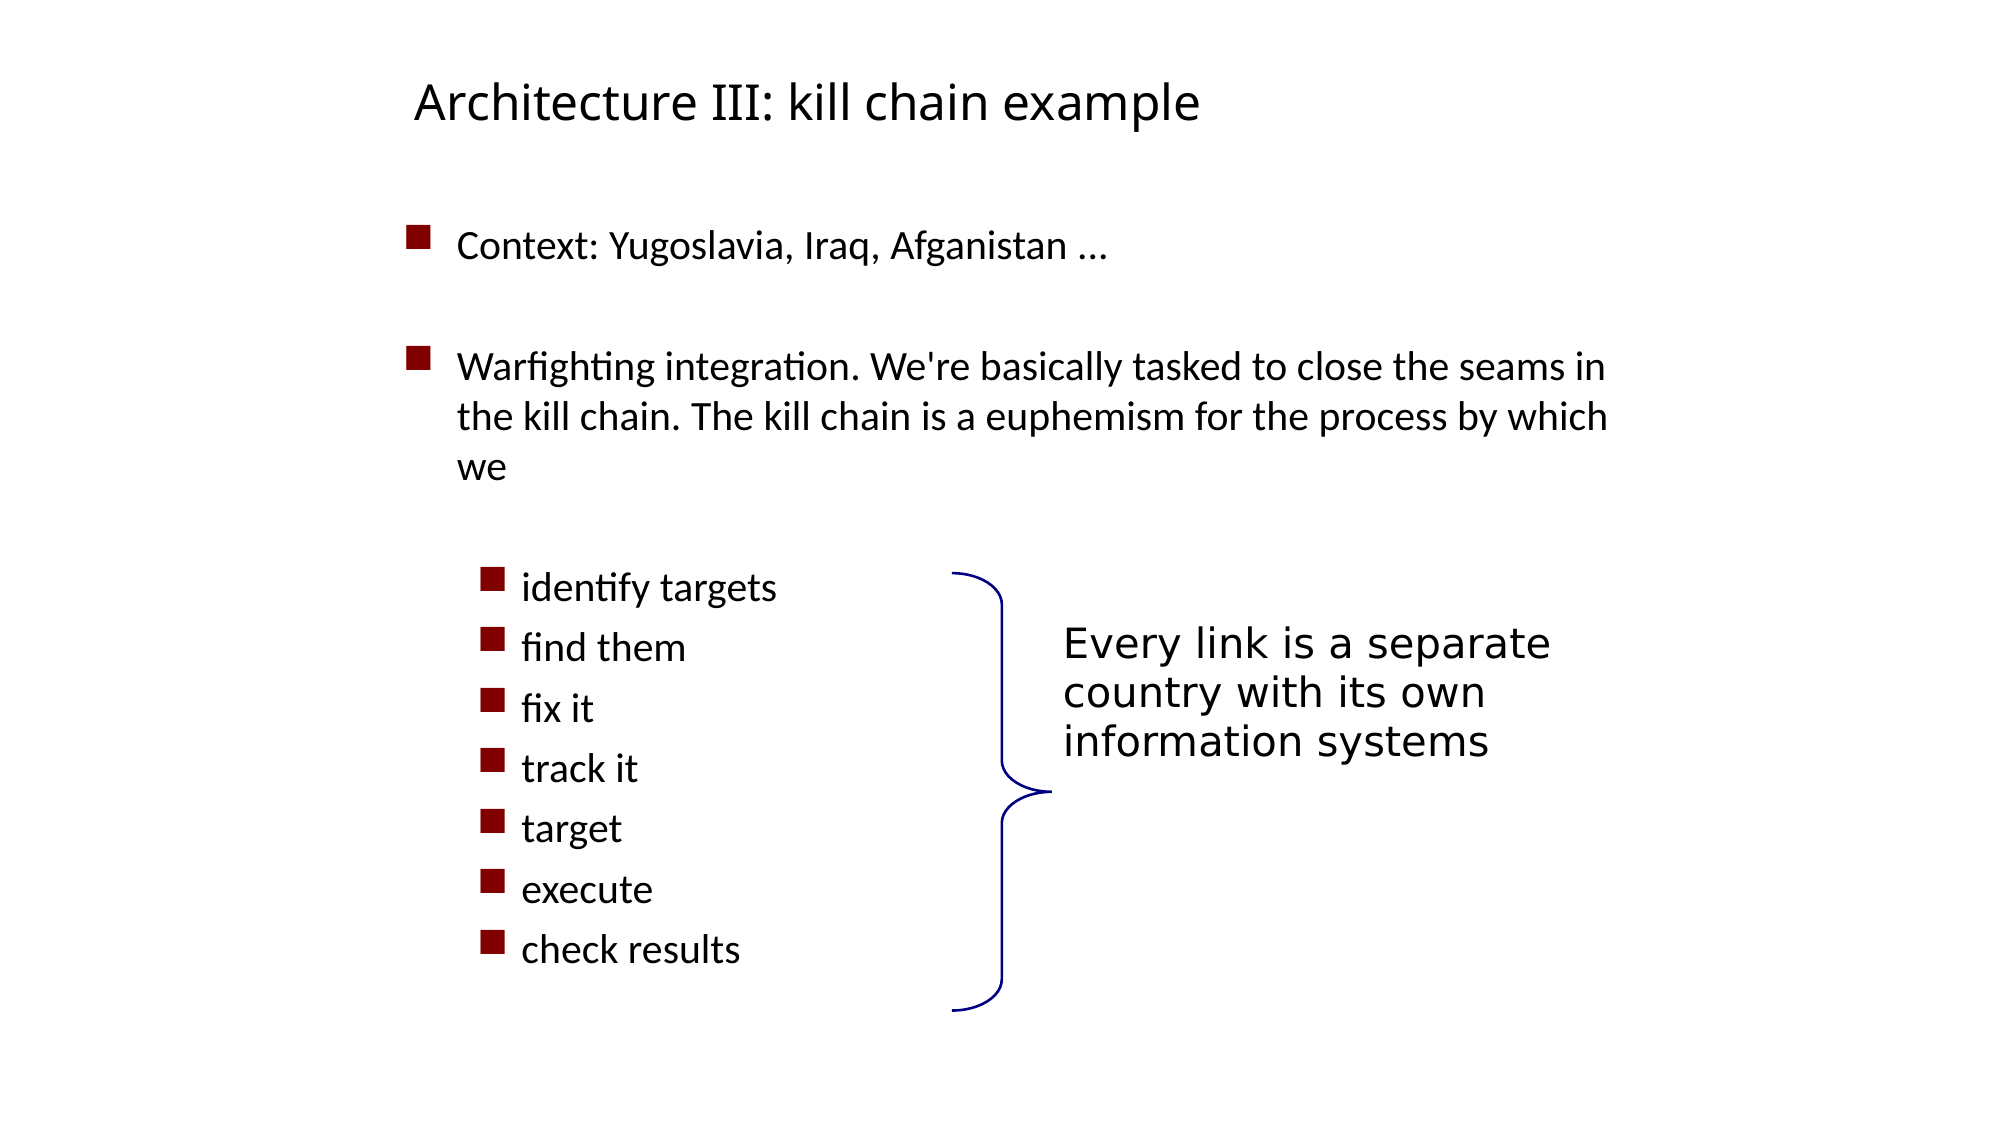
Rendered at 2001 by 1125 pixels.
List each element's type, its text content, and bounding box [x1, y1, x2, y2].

list Context: Yugoslavia, Iraq, Afganistan ... Warfighting integration. We're basically tasked to close the seams in the kill chain. The kill chain is a euphemism for the process by which we identify targets find them fix it track it target execute check results [386, 149, 1675, 1100]
title Architecture III: kill chain example [399, 3, 1663, 139]
text_box Every link is a separate country with its own information systems [1048, 612, 1567, 774]
text_box [951, 573, 1052, 1011]
